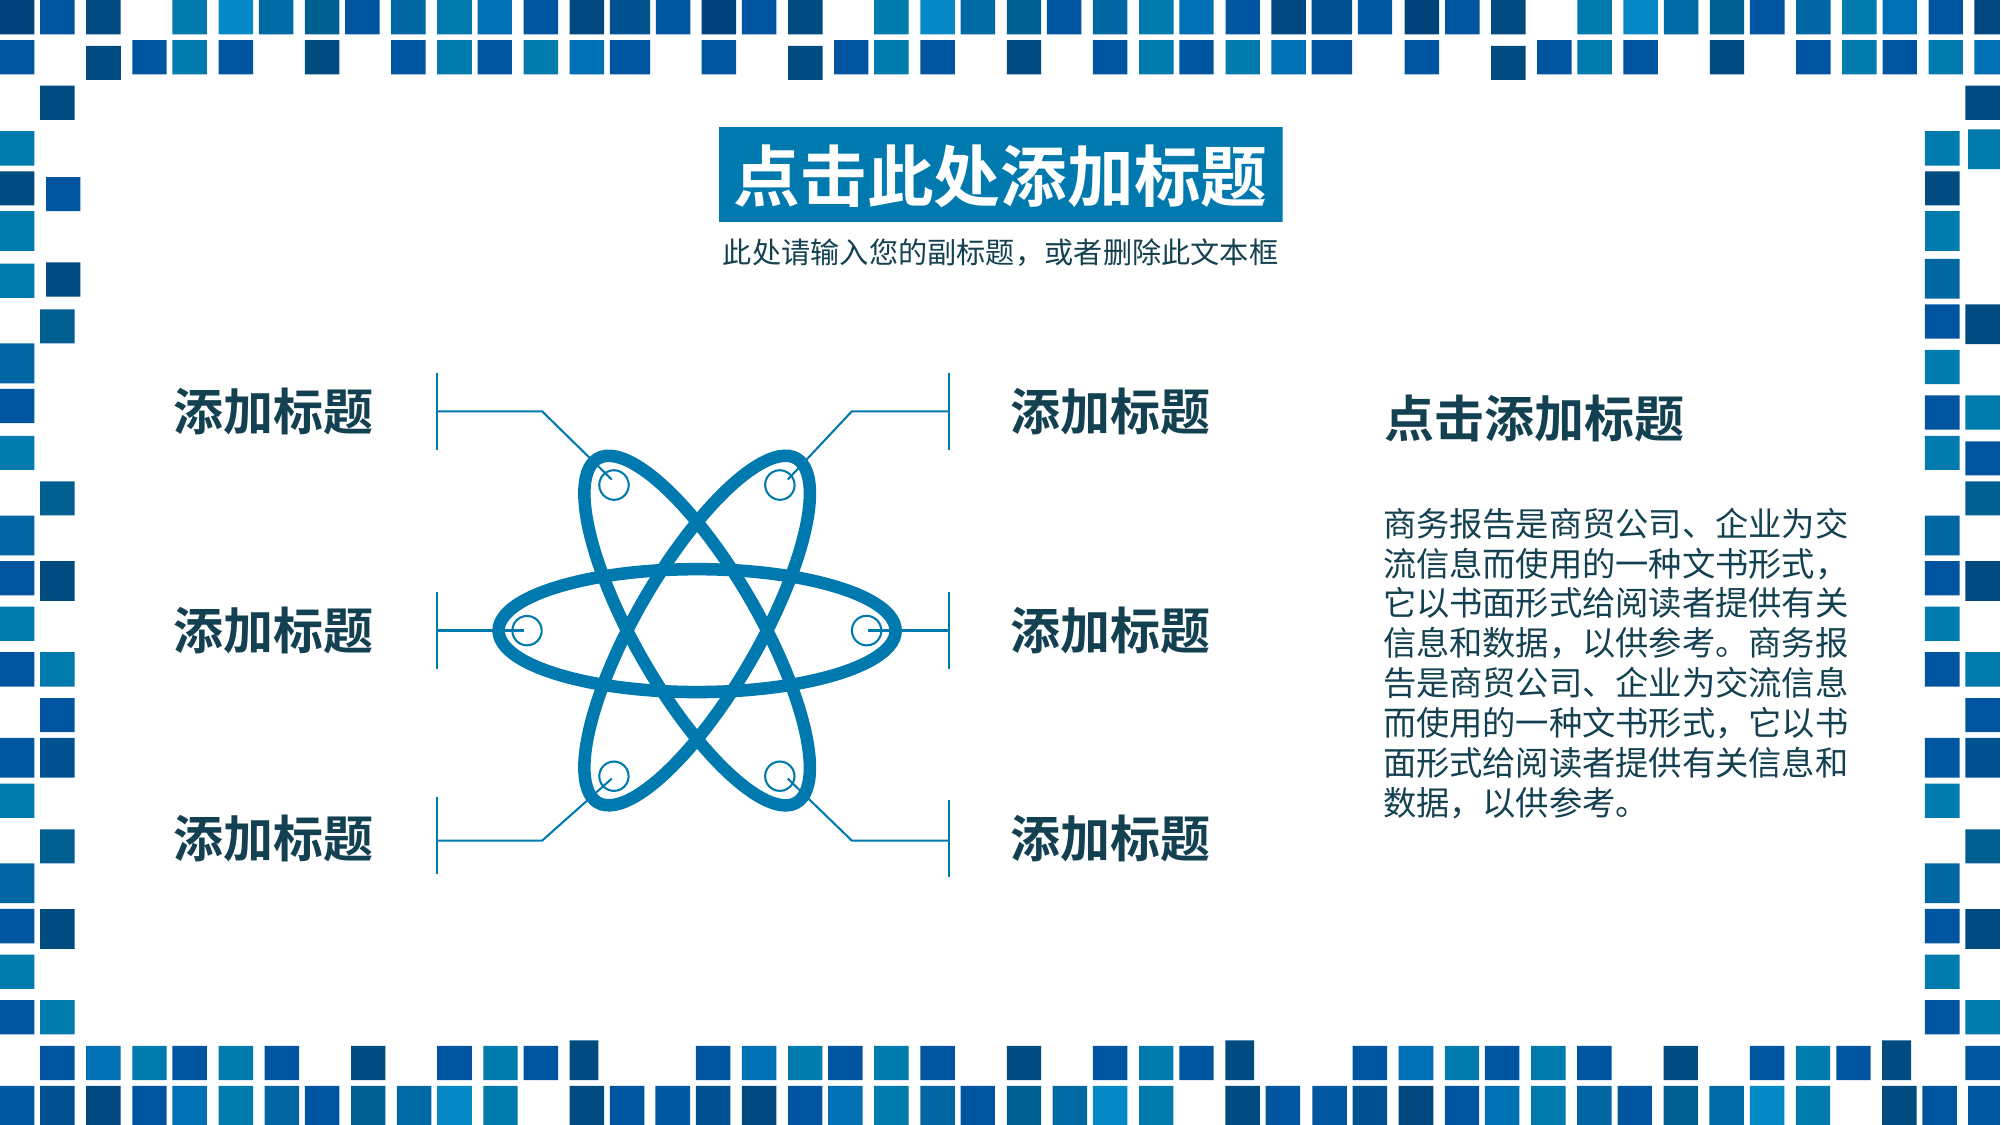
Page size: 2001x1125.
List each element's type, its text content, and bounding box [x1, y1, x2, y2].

text_box [1092, 1085, 1128, 1125]
text_box [1924, 606, 1960, 641]
text_box [1006, 1085, 1042, 1125]
text_box [40, 1045, 75, 1081]
text_box [874, 1085, 909, 1125]
text_box [304, 0, 340, 35]
text_box [1795, 1085, 1831, 1125]
text_box [1924, 908, 1960, 944]
text_box [960, 0, 996, 35]
text_box [1709, 0, 1745, 35]
text_box [1531, 1045, 1566, 1081]
text_box [1531, 1085, 1566, 1125]
text_box [437, 1045, 472, 1081]
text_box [765, 372, 1227, 500]
text_box [40, 309, 75, 344]
text_box [1925, 211, 1960, 251]
text_box [1404, 40, 1440, 75]
text_box [477, 0, 512, 35]
text_box [437, 40, 472, 75]
text_box [523, 1045, 559, 1081]
text_box [351, 1085, 386, 1125]
text_box [1842, 40, 1877, 75]
text_box [1663, 0, 1699, 35]
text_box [765, 761, 1227, 877]
text_box [1617, 1085, 1652, 1125]
text_box [1924, 652, 1960, 687]
text_box [483, 1085, 518, 1125]
text_box [1006, 1045, 1042, 1081]
text_box [1444, 1085, 1480, 1125]
text_box [0, 908, 35, 944]
text_box [1311, 40, 1353, 75]
text_box [569, 40, 605, 75]
text_box [741, 0, 777, 35]
text_box [1965, 395, 2000, 430]
text_box [655, 1085, 691, 1125]
text_box [0, 40, 35, 75]
text_box [1139, 40, 1174, 75]
text_box [86, 0, 121, 35]
text_box [1139, 1085, 1174, 1125]
text_box [1796, 0, 1831, 35]
text_box [218, 0, 254, 35]
text_box [218, 1085, 254, 1125]
text_box [695, 1045, 731, 1081]
text_box [40, 829, 75, 864]
text_box [1444, 1045, 1480, 1081]
text_box [86, 1085, 121, 1125]
text_box [0, 863, 35, 904]
text_box [523, 0, 559, 35]
text_box [609, 0, 651, 35]
text_box [1924, 435, 1960, 470]
text_box [1537, 40, 1572, 75]
text_box [1924, 258, 1960, 299]
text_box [498, 431, 896, 830]
text_box [1352, 1085, 1388, 1125]
text_box [1965, 1045, 2000, 1081]
text_box [1924, 349, 1960, 385]
text_box [1445, 0, 1480, 35]
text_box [157, 372, 629, 500]
text_box [1357, 0, 1393, 35]
text_box 点击添加标题 [1369, 380, 1700, 456]
text_box [1491, 45, 1526, 80]
text_box [1924, 1000, 1960, 1035]
text_box [1225, 40, 1260, 75]
text_box [1006, 40, 1042, 75]
text_box [0, 211, 35, 251]
text_box [264, 1085, 300, 1125]
text_box [1882, 1040, 1912, 1081]
text_box [1398, 1045, 1434, 1081]
text_box [258, 0, 294, 35]
text_box [1924, 395, 1960, 430]
text_box [1836, 1045, 1871, 1081]
text_box [1924, 561, 1960, 596]
text_box [1965, 1000, 2000, 1035]
text_box [741, 1085, 777, 1125]
text_box [1965, 304, 2000, 345]
text_box [1398, 1085, 1434, 1125]
text_box [788, 1045, 823, 1081]
text_box [1179, 0, 1214, 35]
text_box 商务报告是商贸公司、企业为交流信息而使用的一种文书形式，它以书面形式给阅读者提供有关信息和数据，以供参考。商务报告是商贸公司、企业为交流信息而使用的一种文书形式，它以书面形式给阅读者提供有关信息和数据，以供参考。 [1368, 495, 1865, 830]
text_box [172, 1085, 207, 1125]
text_box 点击此处添加标题 [719, 127, 1283, 222]
text_box [40, 1085, 75, 1125]
text_box [1882, 0, 1917, 35]
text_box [157, 761, 629, 877]
text_box [1796, 40, 1831, 75]
text_box [834, 40, 869, 75]
text_box [1965, 909, 2000, 949]
text_box [1965, 737, 2000, 778]
text_box [1974, 0, 2000, 35]
text_box [1225, 1085, 1260, 1125]
text_box [0, 388, 35, 424]
text_box [46, 262, 81, 297]
text_box [1922, 1085, 1957, 1125]
text_box [1882, 1085, 1917, 1125]
text_box [1491, 0, 1526, 35]
text_box [741, 1045, 777, 1081]
text_box [655, 0, 691, 35]
text_box [1928, 0, 1963, 35]
text_box [609, 40, 651, 75]
text_box [264, 1045, 300, 1081]
text_box [609, 1085, 645, 1125]
text_box [1968, 129, 2000, 170]
text_box [1179, 1045, 1214, 1081]
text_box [157, 592, 542, 669]
text_box [132, 1045, 167, 1081]
text_box [1795, 1045, 1831, 1081]
text_box [1924, 131, 1960, 166]
text_box [1577, 40, 1612, 75]
text_box [1311, 0, 1353, 35]
text_box [1179, 40, 1214, 75]
text_box [1965, 561, 2000, 601]
text_box [437, 0, 472, 35]
text_box [1484, 1045, 1520, 1081]
text_box [40, 561, 75, 601]
text_box [1352, 1045, 1388, 1081]
text_box [0, 0, 35, 35]
text_box [569, 1085, 605, 1125]
text_box [0, 561, 35, 596]
text_box [1092, 40, 1128, 75]
text_box [1749, 1085, 1785, 1125]
text_box [40, 1000, 75, 1035]
text_box [1484, 1085, 1520, 1125]
text_box [695, 1085, 731, 1125]
text_box [0, 171, 35, 206]
text_box [920, 1085, 955, 1125]
text_box [1968, 1085, 2000, 1125]
text_box [1924, 515, 1960, 556]
text_box [1577, 1085, 1612, 1125]
text_box [1924, 304, 1960, 339]
text_box [46, 177, 81, 212]
text_box [569, 0, 605, 35]
text_box [788, 45, 823, 80]
text_box [437, 1085, 472, 1125]
text_box [788, 0, 823, 35]
text_box [1749, 0, 1785, 35]
text_box [1225, 1040, 1255, 1081]
text_box [1404, 0, 1440, 35]
text_box [1312, 1085, 1347, 1125]
text_box [1842, 0, 1877, 35]
text_box [1965, 85, 2000, 120]
text_box [569, 1040, 599, 1081]
text_box [1928, 40, 1963, 75]
text_box [0, 783, 35, 818]
text_box [132, 40, 167, 75]
text_box [0, 343, 35, 384]
text_box [1965, 441, 2000, 476]
text_box [132, 1085, 167, 1125]
text_box [0, 131, 35, 166]
text_box [304, 40, 340, 75]
text_box [960, 1085, 995, 1125]
text_box [1577, 0, 1612, 35]
text_box [1965, 652, 2000, 687]
text_box [40, 85, 75, 120]
text_box [0, 435, 35, 470]
text_box [1924, 863, 1960, 904]
text_box [701, 0, 737, 35]
text_box [1225, 0, 1260, 35]
text_box [1139, 0, 1174, 35]
text_box [218, 40, 254, 75]
text_box 此处请输入您的副标题，或者删除此文本框 [693, 231, 1309, 273]
text_box [1882, 40, 1917, 75]
text_box [396, 1085, 432, 1125]
text_box [0, 263, 35, 298]
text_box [851, 592, 1227, 669]
text_box [483, 1045, 518, 1081]
text_box [304, 1085, 340, 1125]
text_box [0, 606, 35, 641]
text_box [1924, 737, 1960, 778]
text_box [1965, 698, 2000, 733]
text_box [1092, 0, 1128, 35]
text_box [1623, 40, 1658, 75]
text_box [391, 40, 426, 75]
text_box [1924, 783, 1960, 818]
text_box [874, 1045, 909, 1081]
text_box [1046, 0, 1082, 35]
text_box [86, 1045, 121, 1081]
text_box [0, 515, 35, 556]
text_box [1709, 1085, 1744, 1125]
text_box [218, 1045, 254, 1081]
text_box [172, 0, 207, 35]
text_box [920, 1045, 955, 1081]
text_box [172, 1045, 207, 1081]
text_box [1139, 1045, 1174, 1081]
text_box [1974, 40, 2000, 75]
text_box [920, 0, 955, 35]
text_box [391, 0, 426, 35]
text_box [701, 40, 737, 75]
text_box [1965, 829, 2000, 864]
text_box [828, 1085, 863, 1125]
text_box [1663, 1045, 1698, 1081]
text_box [40, 652, 75, 687]
text_box [0, 737, 35, 778]
text_box [1271, 0, 1306, 35]
text_box [1965, 481, 2000, 516]
text_box [1924, 954, 1960, 989]
text_box [523, 40, 559, 75]
text_box [86, 45, 121, 80]
text_box [920, 40, 955, 75]
text_box [828, 1045, 863, 1081]
text_box [40, 909, 75, 949]
text_box [874, 40, 909, 75]
text_box [788, 1085, 823, 1125]
text_box [1052, 1085, 1088, 1125]
text_box [1749, 1045, 1785, 1081]
text_box [1006, 0, 1042, 35]
text_box [1271, 40, 1306, 75]
text_box [0, 652, 35, 687]
text_box [1709, 40, 1745, 75]
text_box [40, 698, 75, 733]
text_box [1577, 1045, 1612, 1081]
text_box [0, 1000, 35, 1035]
text_box [1265, 1085, 1301, 1125]
text_box [1623, 0, 1658, 35]
text_box [1663, 1085, 1698, 1125]
text_box [0, 1085, 35, 1125]
text_box [40, 481, 75, 516]
text_box [40, 0, 75, 35]
text_box [0, 954, 35, 989]
text_box [345, 0, 380, 35]
text_box [1092, 1045, 1128, 1081]
text_box [40, 737, 75, 778]
text_box [172, 40, 207, 75]
text_box [351, 1045, 386, 1081]
text_box [477, 40, 512, 75]
text_box [1925, 171, 1960, 206]
text_box [874, 0, 909, 35]
